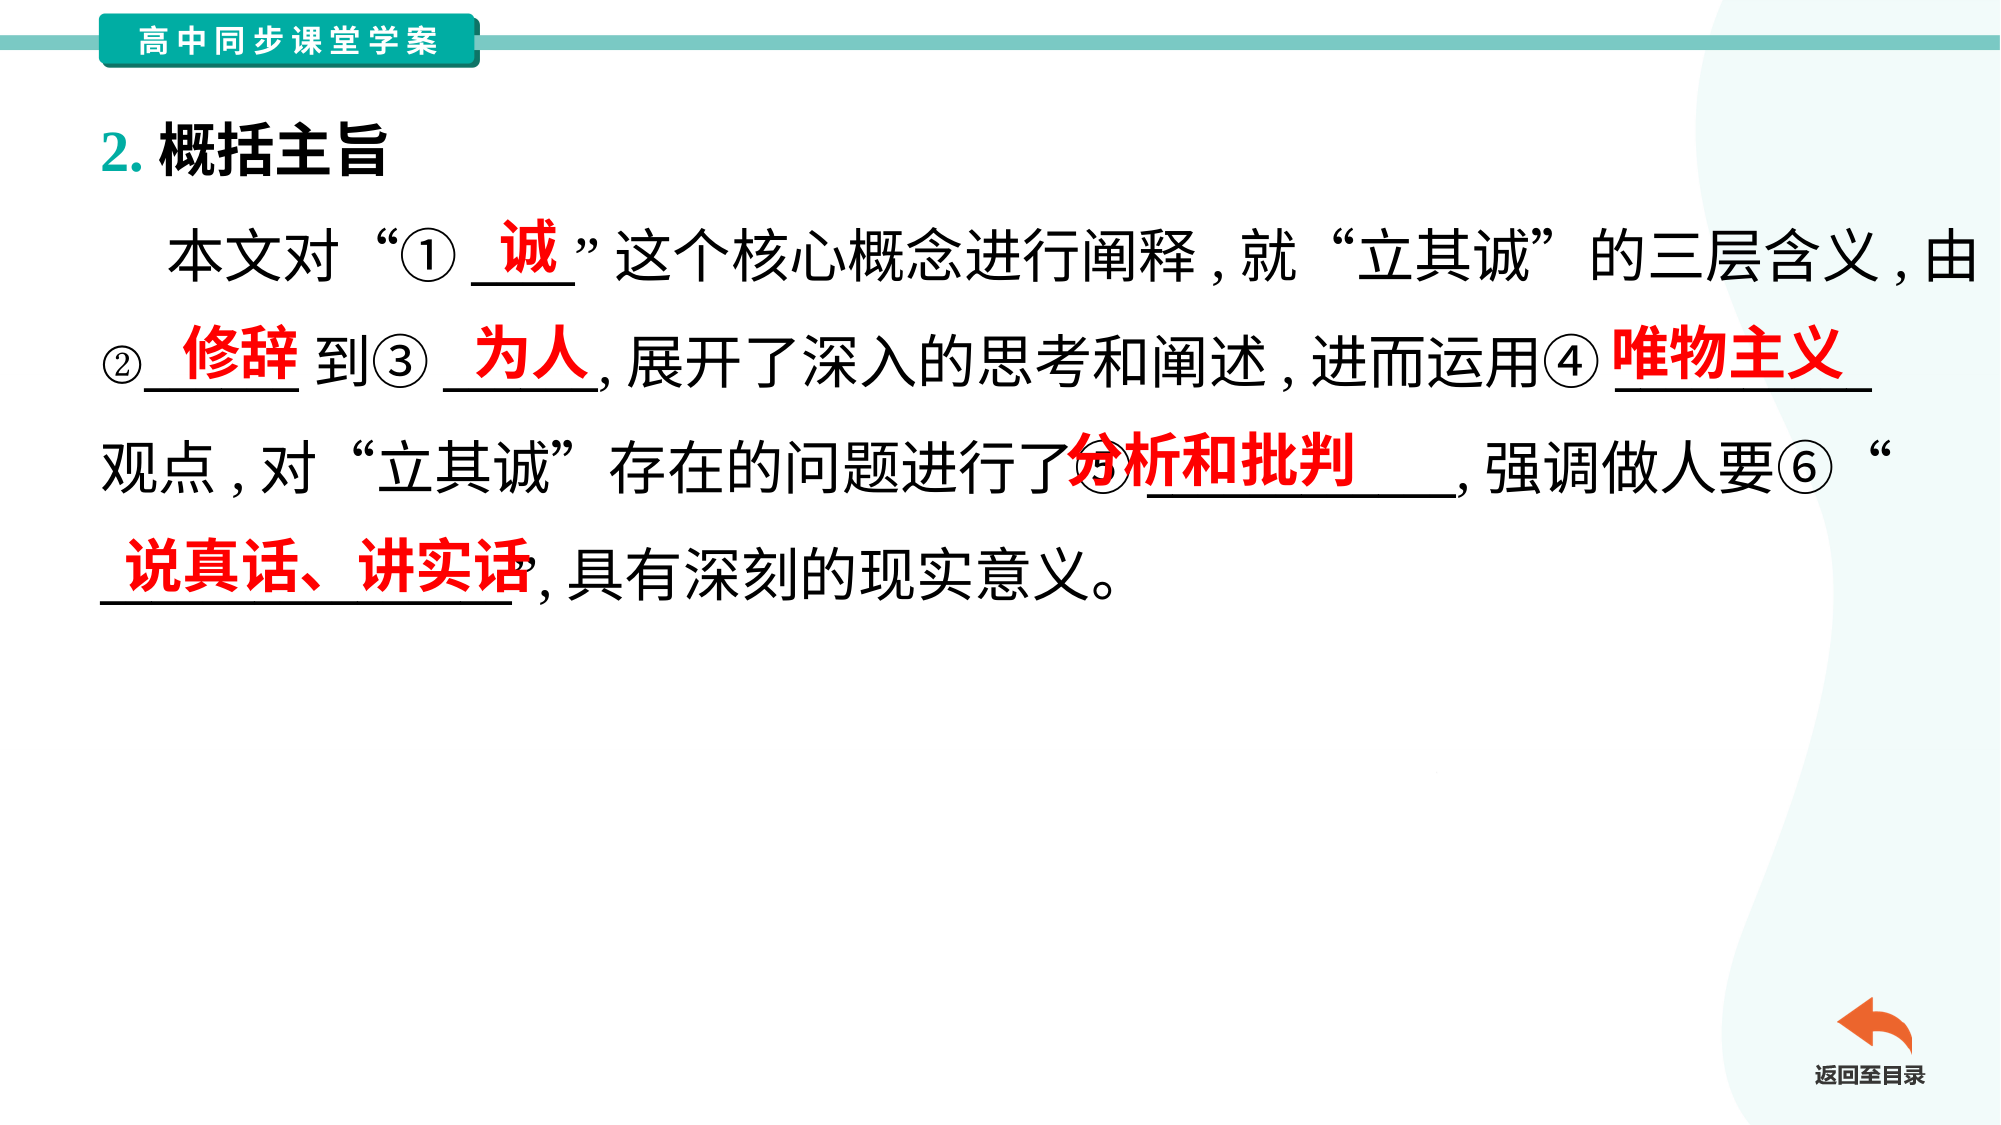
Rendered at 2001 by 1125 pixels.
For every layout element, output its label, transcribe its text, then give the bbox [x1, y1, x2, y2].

text_box 唯物主义 [1589, 284, 1867, 387]
text_box 为人 [452, 284, 612, 387]
text_box 2.概括主旨 本文对“①____”这个核心概念进行阐释,就“立其诚”的三层含义,由 ②______到③______,展开了深入的思考和阐述,进而运用④__________ 观点,对“立其诚”存在的问题进行了⑤____________,强调做人要⑥“ ________________”,具有深刻的现实意义。 [100, 76, 1899, 608]
text_box 分析和批判 [1043, 390, 1379, 493]
picture [0, 0, 2000, 1125]
text_box 说真话、讲实话 [102, 496, 555, 599]
text_box 修辞 [160, 284, 321, 387]
text_box 诚 [477, 178, 579, 281]
